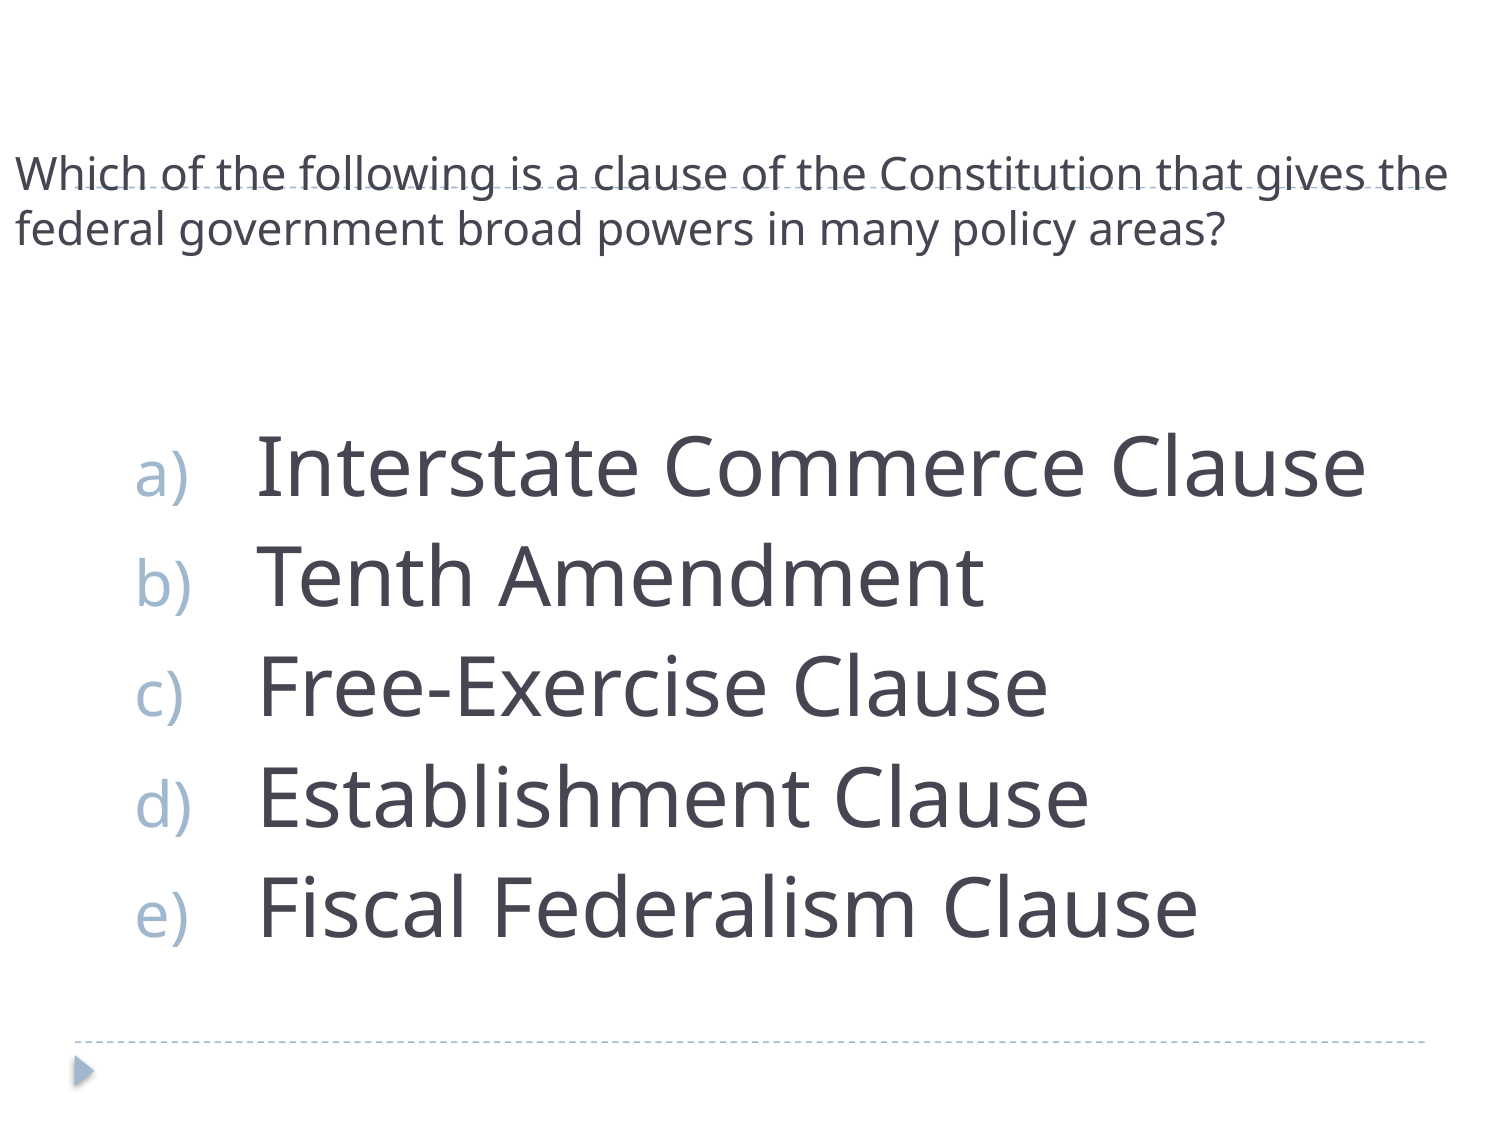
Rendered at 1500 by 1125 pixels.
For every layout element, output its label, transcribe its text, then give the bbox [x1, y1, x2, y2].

title Which of the following is a clause of the Constitution that gives the federal government broad powers in many policy areas? [0, 99, 1500, 263]
list Interstate Commerce Clause Tenth Amendment Free-Exercise Clause Establishment Clause Fiscal Federalism Clause [75, 252, 1425, 1063]
